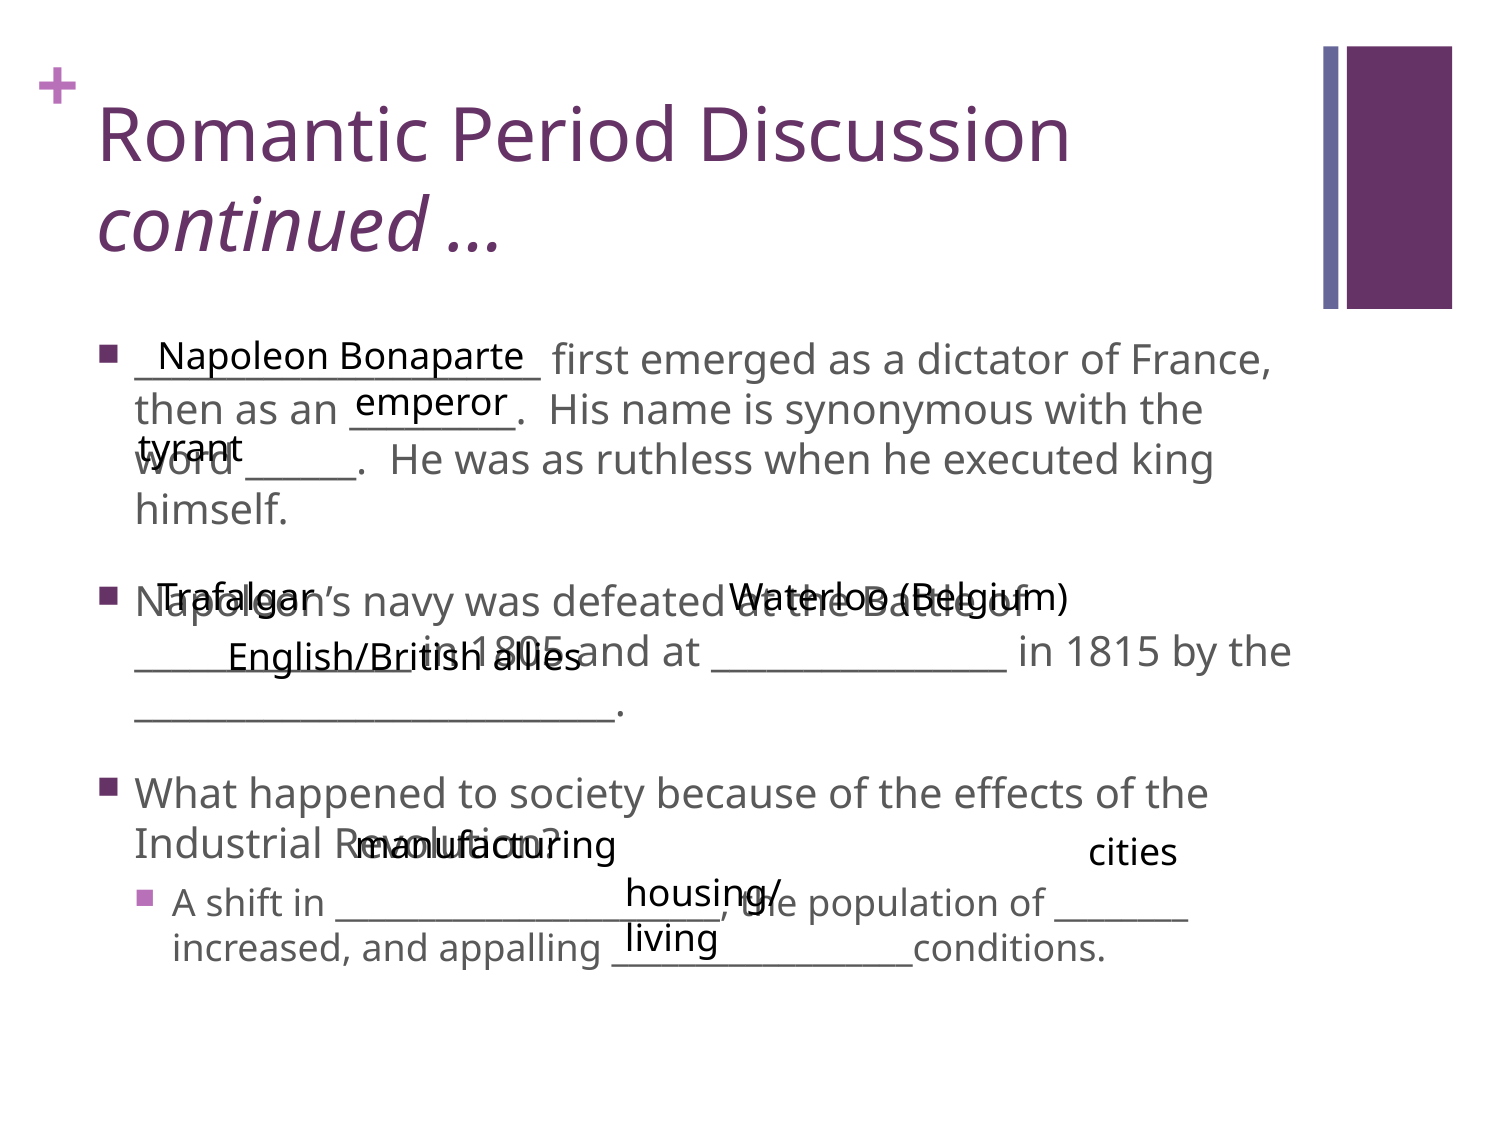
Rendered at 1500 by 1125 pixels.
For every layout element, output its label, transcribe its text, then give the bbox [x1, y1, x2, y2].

text_box cities [1073, 820, 1231, 881]
text_box Waterloo (Belgium) [714, 565, 1097, 626]
list ______________________ first emerged as a dictator of France, then as an _________. His name is synonymous with the word ______. He was as ruthless when he executed king himself. Napoleon’s navy was defeated at the Battle of _______________ in 1805 and at ________________ in 1815 by the __________________________. What happened to society because of the effects of the Industrial Revolution? A shift in _______________________, the population of ________ increased, and appalling __________________conditions. [81, 324, 1322, 1005]
text_box Napoleon Bonaparte [142, 324, 568, 385]
text_box emperor [340, 370, 568, 431]
text_box English/British allies [212, 625, 715, 686]
text_box Trafalgar [142, 565, 438, 626]
text_box housing/living [610, 861, 891, 967]
text_box manufacturing [340, 814, 715, 874]
title Romantic Period Discussion continued … [81, 79, 1322, 263]
text_box tyrant [123, 416, 279, 477]
